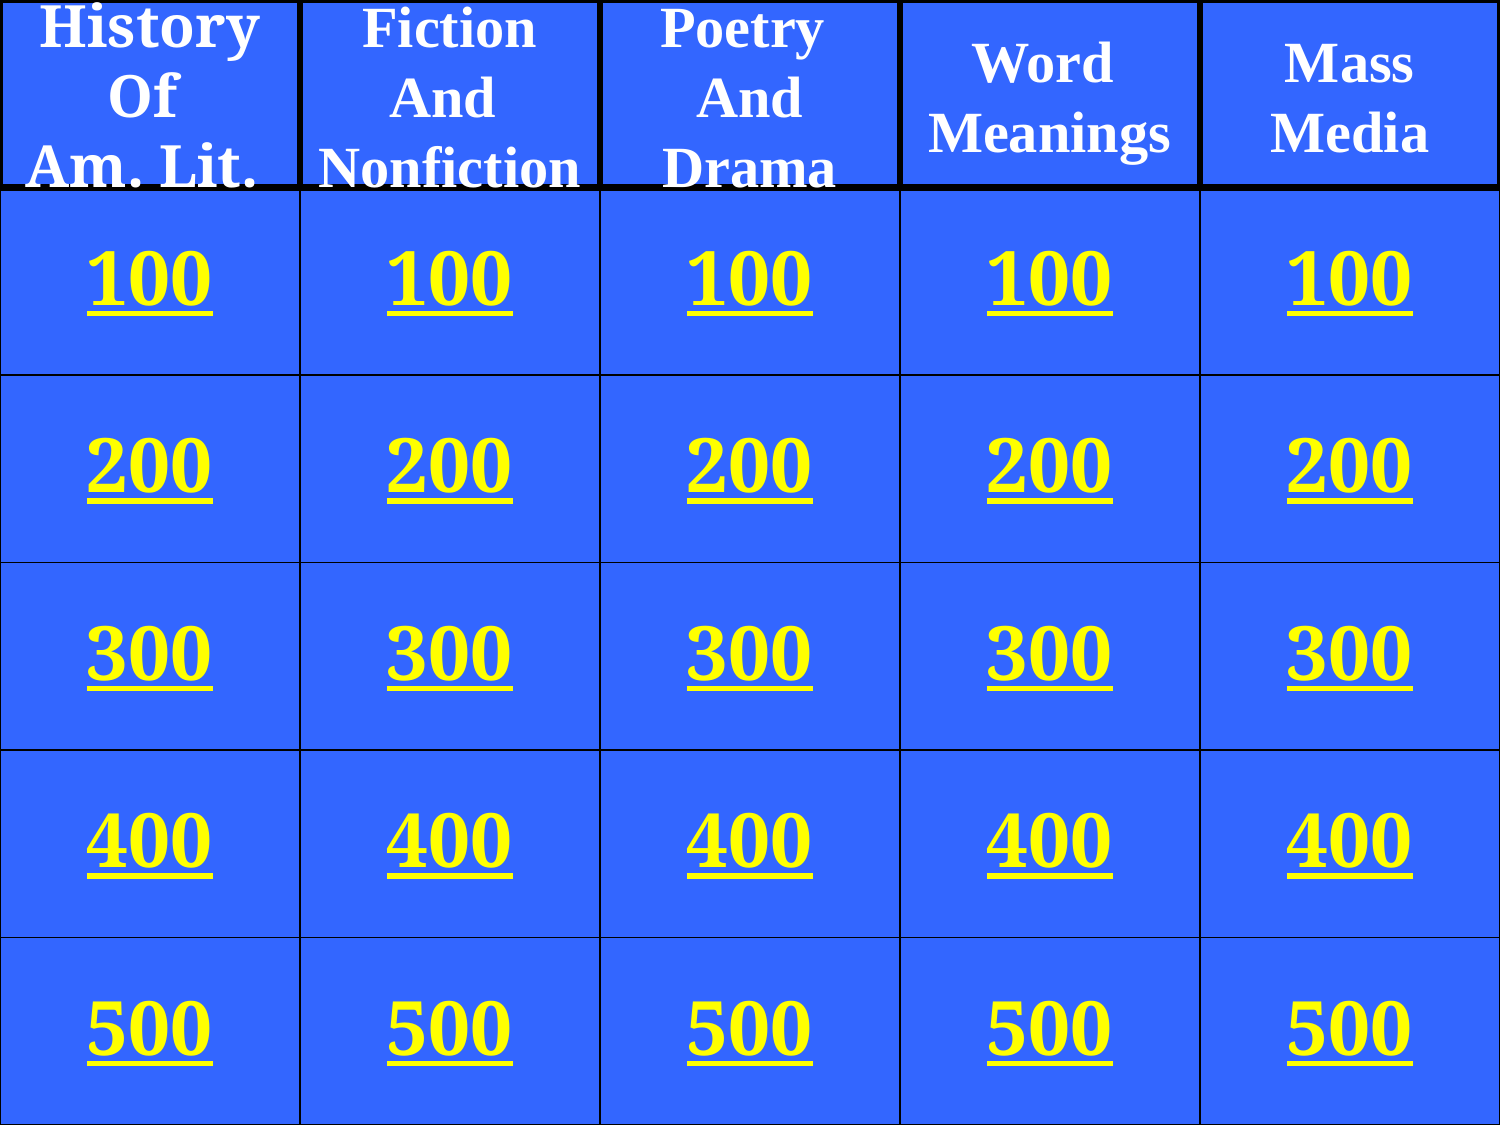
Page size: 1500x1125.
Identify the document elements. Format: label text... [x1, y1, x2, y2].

text_box 500 [0, 937, 299, 1125]
text_box Word Meanings [899, 0, 1199, 188]
text_box Fiction And Nonfiction [299, 0, 599, 188]
text_box 400 [599, 750, 899, 937]
text_box 500 [1199, 937, 1500, 1125]
text_box 500 [599, 937, 899, 1125]
text_box Poetry And Drama [599, 0, 899, 188]
text_box 300 [0, 562, 299, 750]
text_box 400 [0, 750, 299, 937]
text_box 300 [899, 562, 1199, 750]
text_box Mass Media [1199, 0, 1500, 188]
text_box 200 [299, 375, 599, 562]
text_box 200 [599, 375, 899, 562]
text_box 200 [1199, 375, 1500, 562]
text_box 200 [899, 375, 1199, 562]
text_box 500 [899, 937, 1199, 1125]
text_box 100 [599, 188, 899, 375]
text_box 100 [300, 188, 599, 375]
text_box 400 [299, 750, 599, 937]
text_box 300 [1199, 562, 1500, 750]
text_box 400 [1199, 750, 1500, 937]
text_box 100 [0, 188, 300, 376]
text_box 500 [299, 937, 599, 1125]
text_box 200 [0, 376, 299, 562]
text_box 100 [899, 188, 1199, 375]
text_box 100 [1199, 188, 1500, 375]
text_box 300 [299, 562, 599, 750]
text_box 400 [899, 750, 1199, 937]
text_box History Of Am. Lit. [0, 0, 299, 188]
text_box 300 [599, 562, 899, 750]
